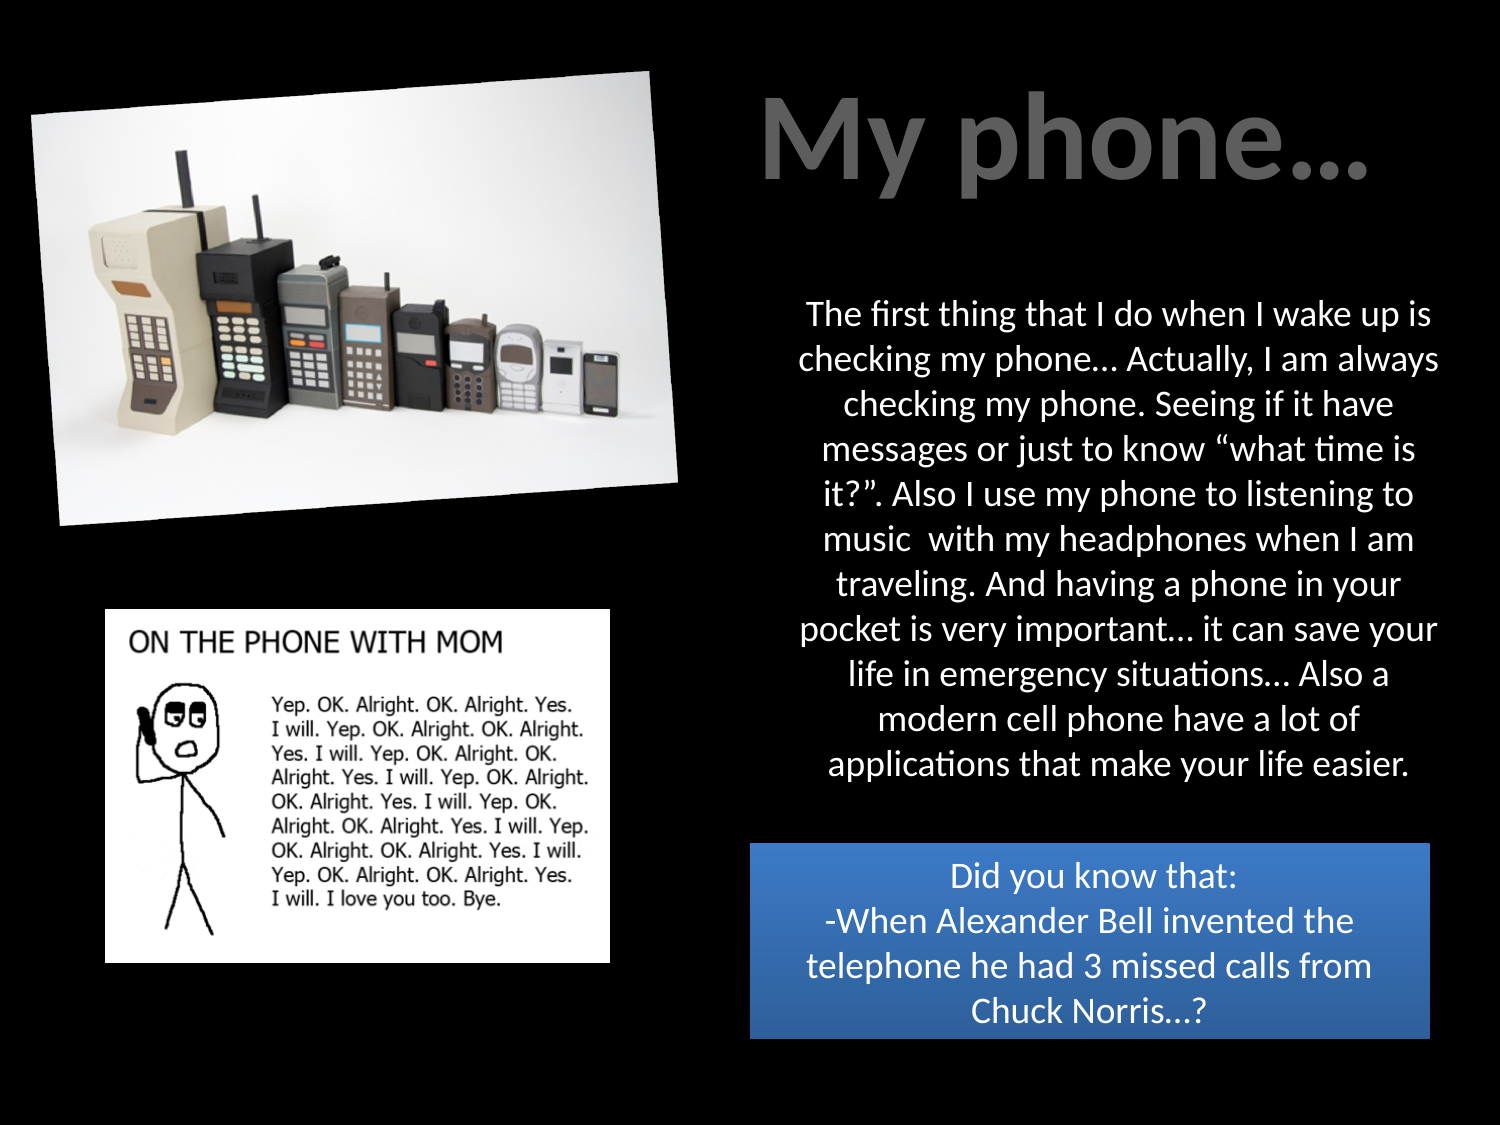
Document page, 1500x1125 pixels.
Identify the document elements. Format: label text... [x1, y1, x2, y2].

picture [31, 71, 678, 526]
picture [105, 609, 610, 963]
text_box The first thing that I do when I wake up is checking my phone… Actually, I am always checking my phone. Seeing if it have messages or just to know “what time is it?”. Also I use my phone to listening to music with my headphones when I am traveling. And having a phone in your pocket is very important… it can save your life in emergency situations… Also a modern cell phone have a lot of applications that make your life easier. [773, 281, 1465, 792]
text_box My phone… [714, 46, 1418, 212]
text_box Did you know that: -When Alexander Bell invented the telephone he had 3 missed calls from Chuck Norris…? [750, 843, 1430, 1039]
